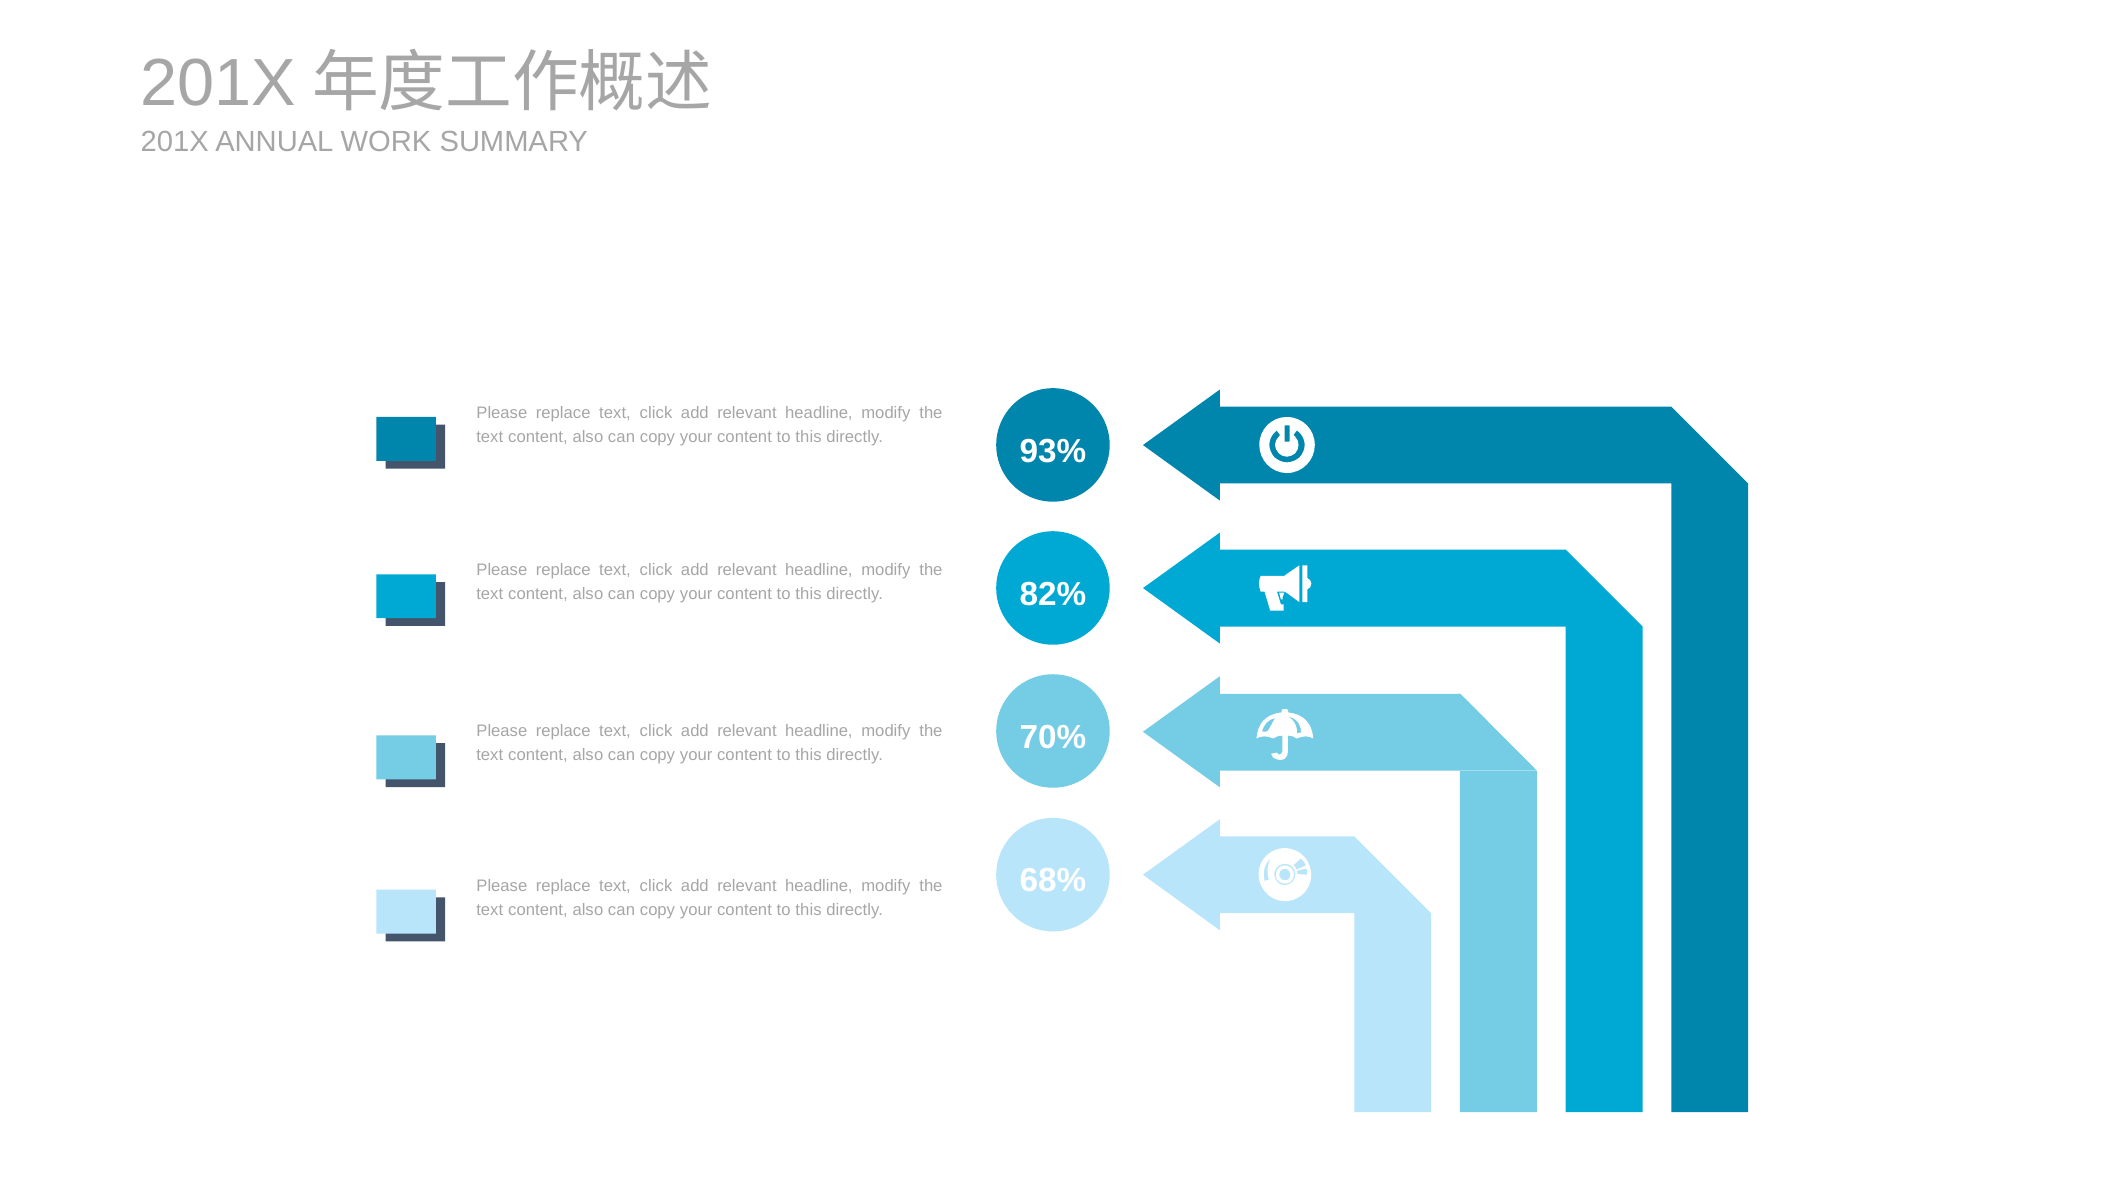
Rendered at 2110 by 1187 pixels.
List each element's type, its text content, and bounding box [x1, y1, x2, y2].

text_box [996, 674, 1110, 788]
text_box Please replace text, click add relevant headline, modify the text content, also can copy your content to this directly. [461, 863, 959, 926]
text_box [996, 531, 1110, 645]
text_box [376, 574, 446, 626]
text_box Please replace text, click add relevant headline, modify the text content, also can copy your content to this directly. [461, 390, 959, 453]
text_box Please replace text, click add relevant headline, modify the text content, also can copy your content to this directly. [461, 708, 959, 772]
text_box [1142, 819, 1432, 1112]
text_box 201X ANNUAL WORK SUMMARY [140, 122, 602, 158]
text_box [376, 889, 446, 942]
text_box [376, 416, 446, 469]
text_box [1142, 389, 1749, 1112]
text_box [376, 735, 446, 788]
text_box 201X年度工作概述 [140, 38, 789, 119]
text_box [996, 388, 1110, 502]
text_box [996, 817, 1110, 932]
text_box Please replace text, click add relevant headline, modify the text content, also can copy your content to this directly. [461, 547, 959, 611]
